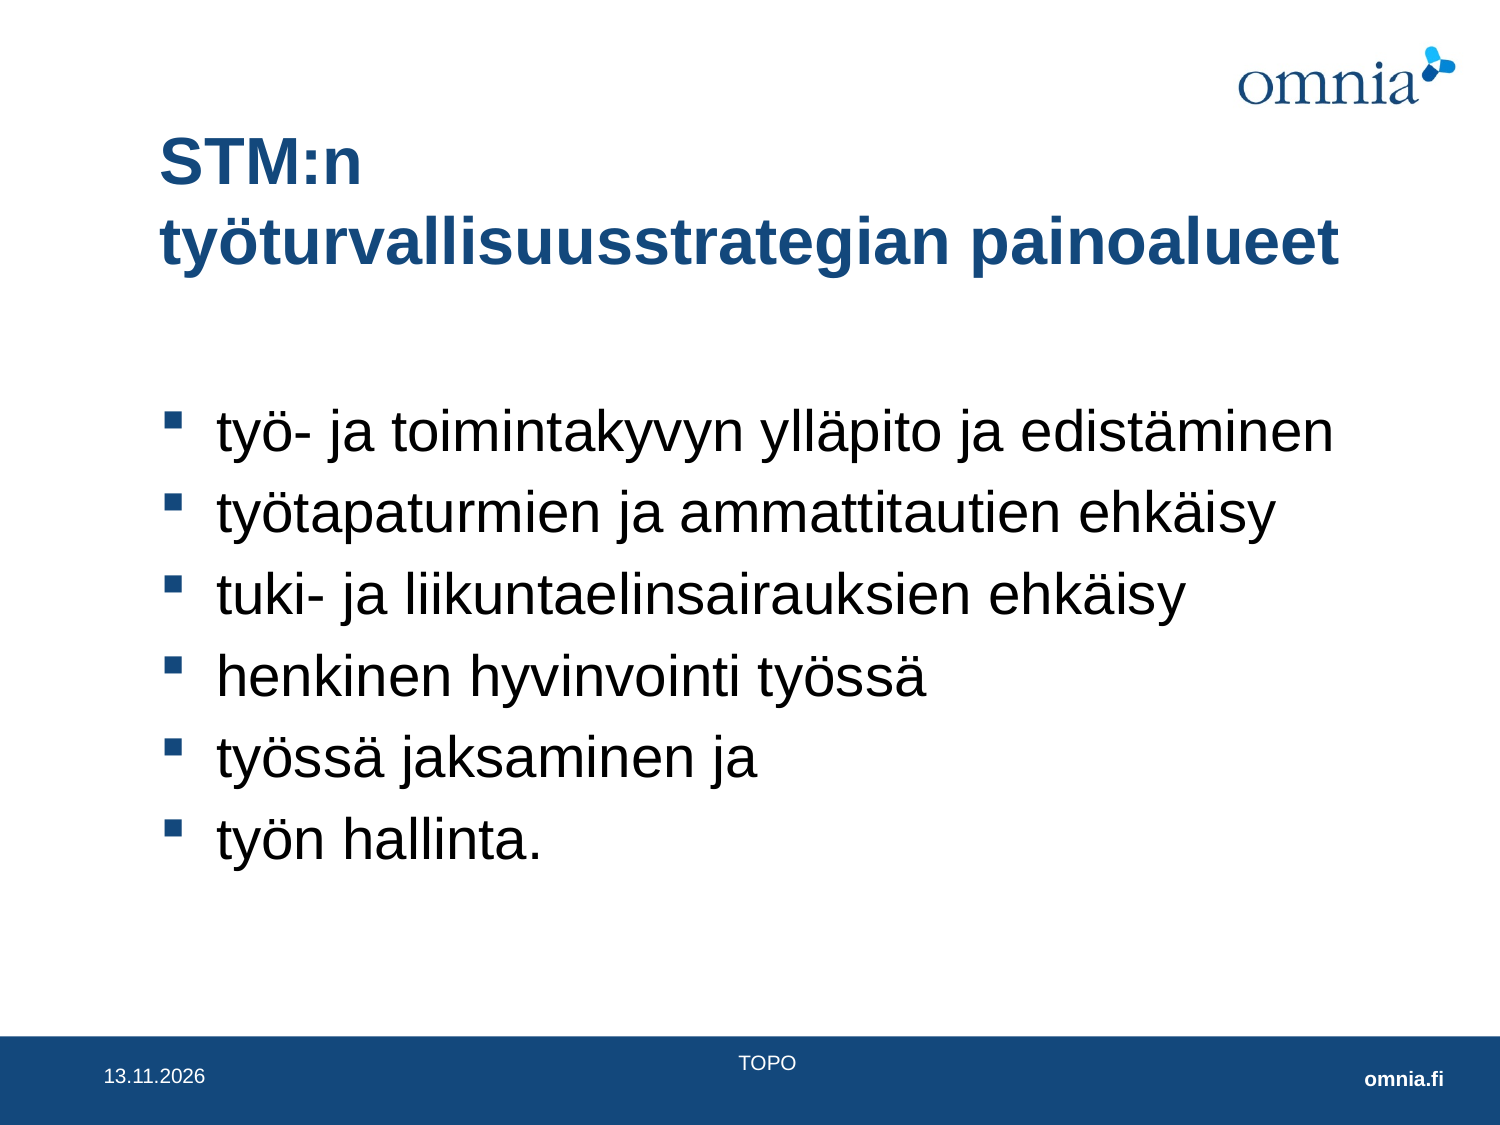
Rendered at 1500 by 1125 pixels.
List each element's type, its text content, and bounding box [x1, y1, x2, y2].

footer TOPO [531, 1045, 1004, 1105]
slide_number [88, 1045, 384, 1105]
title STM:n työturvallisuusstrategian painoalueet [144, 104, 1483, 292]
list työ- ja toimintakyvyn ylläpito ja edistäminen työtapaturmien ja ammattitautien ehkäisy tuki- ja liikuntaelinsairauksien ehkäisy henkinen hyvinvointi työssä työssä jaksaminen ja työn hallinta. [144, 385, 1483, 976]
picture [1222, 30, 1471, 104]
